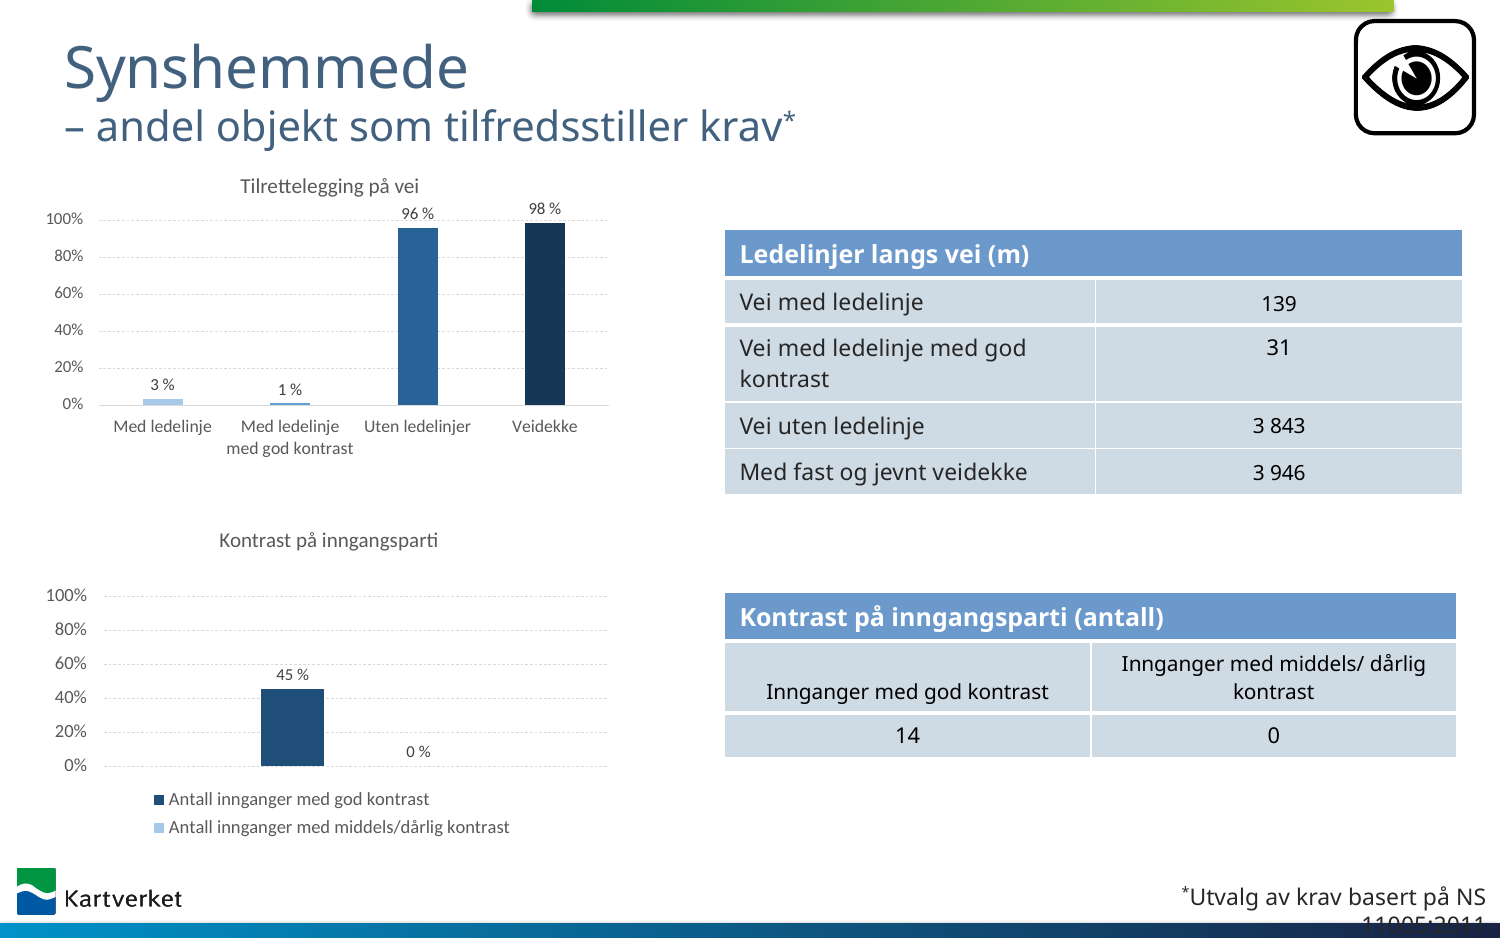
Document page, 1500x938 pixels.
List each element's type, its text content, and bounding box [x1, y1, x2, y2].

table_header Ledelinjer langs vei (m) [725, 230, 1462, 276]
table_cell Vei med ledelinje med god kontrast [725, 327, 1095, 401]
table_cell 3 843 [1096, 403, 1462, 448]
table_header Kontrast på inngangsparti (antall) [725, 593, 1456, 639]
table_cell 31 [1096, 327, 1462, 401]
table_cell Med fast og jevnt veidekke [725, 449, 1095, 494]
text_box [1355, 20, 1475, 134]
picture [41, 166, 619, 492]
table_cell 3 946 [1096, 449, 1462, 494]
table_cell 0 [1092, 715, 1456, 757]
table_cell Innganger med middels/ dårlig kontrast [1092, 643, 1456, 711]
table_cell Vei med ledelinje [725, 280, 1095, 323]
picture [41, 520, 617, 846]
table_cell Innganger med god kontrast [725, 643, 1090, 711]
table_cell 14 [725, 715, 1090, 757]
text_box *Utvalg av krav basert på NS 11005:2011 [1068, 873, 1500, 938]
text_box Synshemmede – andel objekt som tilfredsstiller krav* [49, 24, 1431, 158]
table_cell Vei uten ledelinje [725, 403, 1095, 448]
table_cell 139 [1096, 280, 1462, 323]
